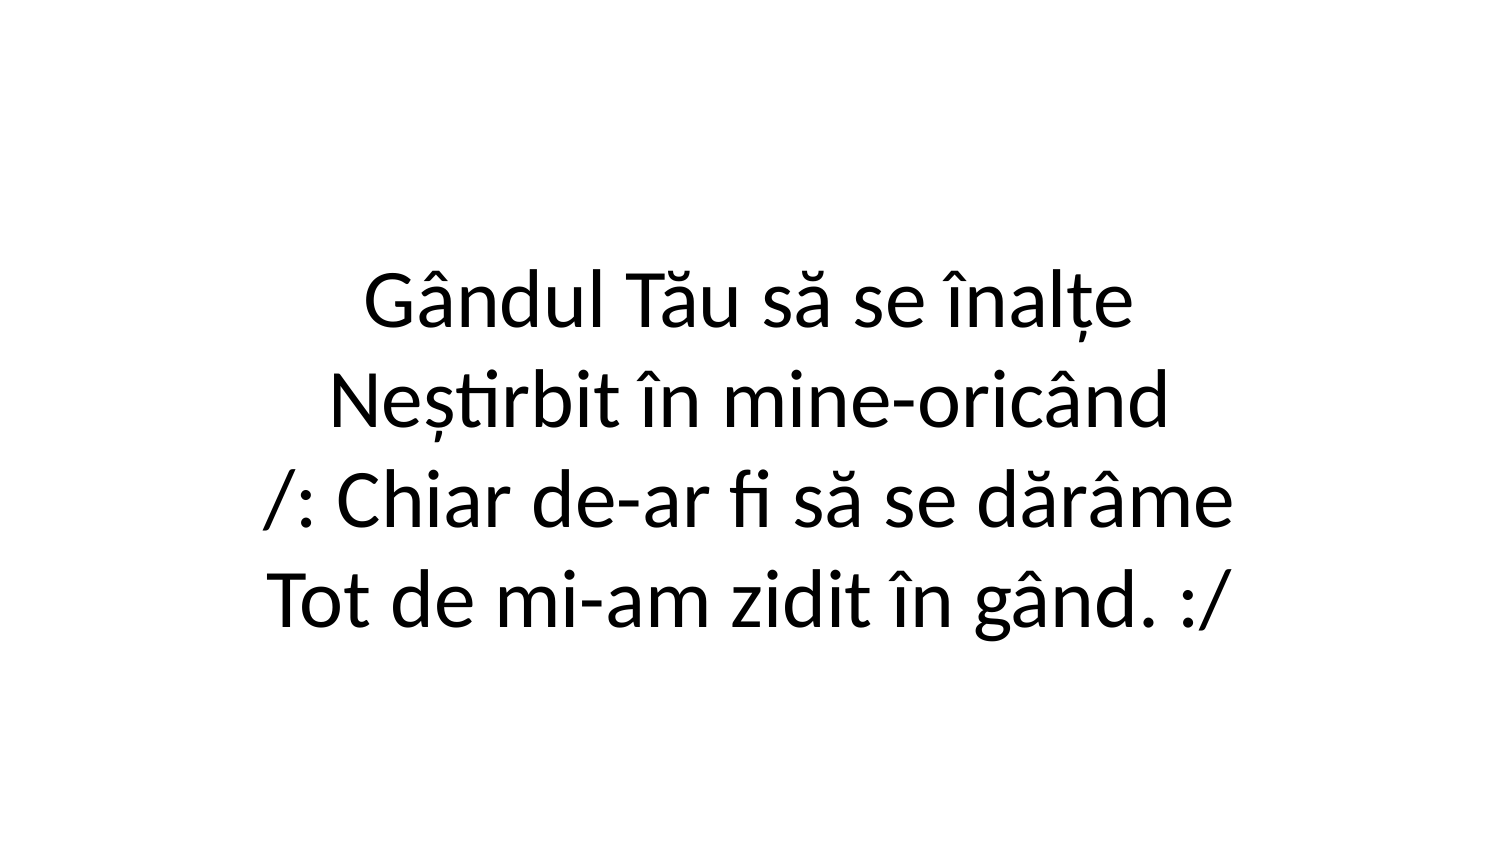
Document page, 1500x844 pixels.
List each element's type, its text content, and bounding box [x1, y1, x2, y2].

text_box Gândul Tău să se înalțe Neștirbit în mine-oricând /: Chiar de-ar fi să se dărâme Tot de mi-am zidit în gând. :/ [248, 192, 1252, 652]
